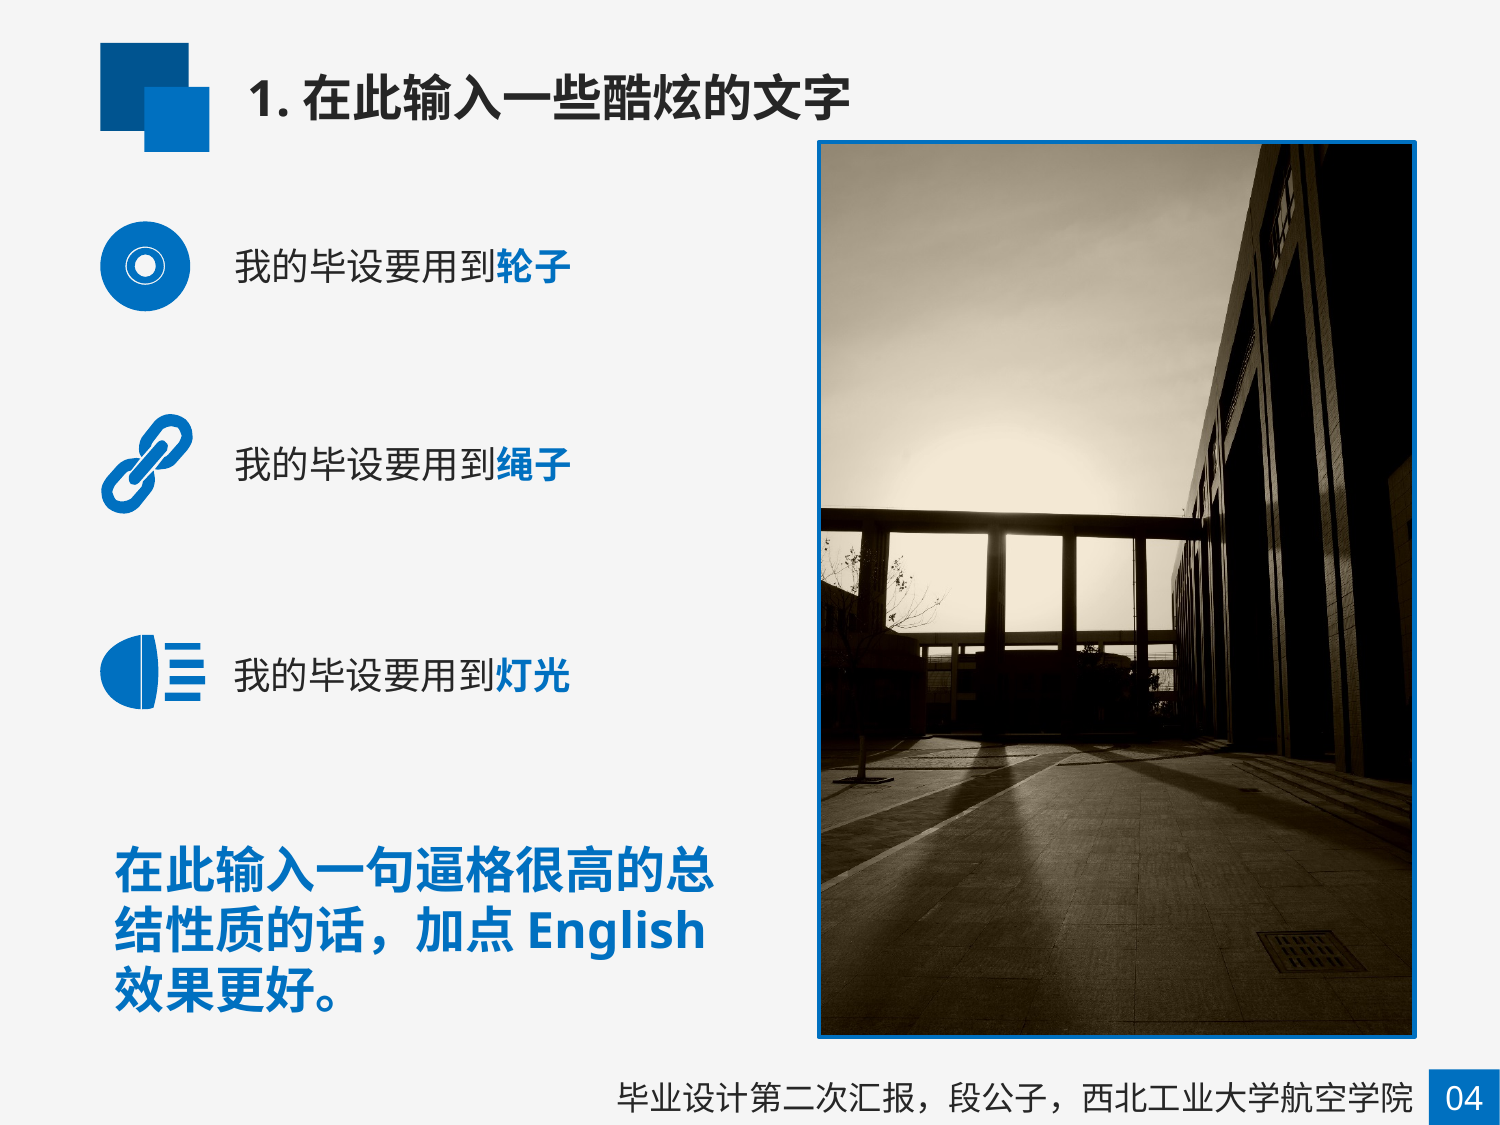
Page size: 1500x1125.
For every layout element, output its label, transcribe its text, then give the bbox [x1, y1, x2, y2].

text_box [100, 42, 210, 152]
text_box 在此输入一句逼格很高的总结性质的话，加点English效果更好。 [100, 830, 755, 1026]
text_box [169, 676, 206, 685]
text_box 我的毕设要用到轮子 [219, 236, 765, 296]
text_box 我的毕设要用到绳子 [219, 433, 765, 494]
text_box [164, 643, 201, 650]
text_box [200, 1069, 1500, 1125]
text_box [169, 659, 204, 668]
text_box 我的毕设要用到灯光 [218, 644, 763, 704]
text_box 1.在此输入一些酷炫的文字 [232, 59, 1400, 135]
text_box [101, 414, 193, 514]
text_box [100, 221, 191, 312]
text_box [100, 634, 141, 710]
text_box [142, 634, 159, 710]
picture [820, 144, 1413, 1035]
text_box [164, 692, 201, 701]
